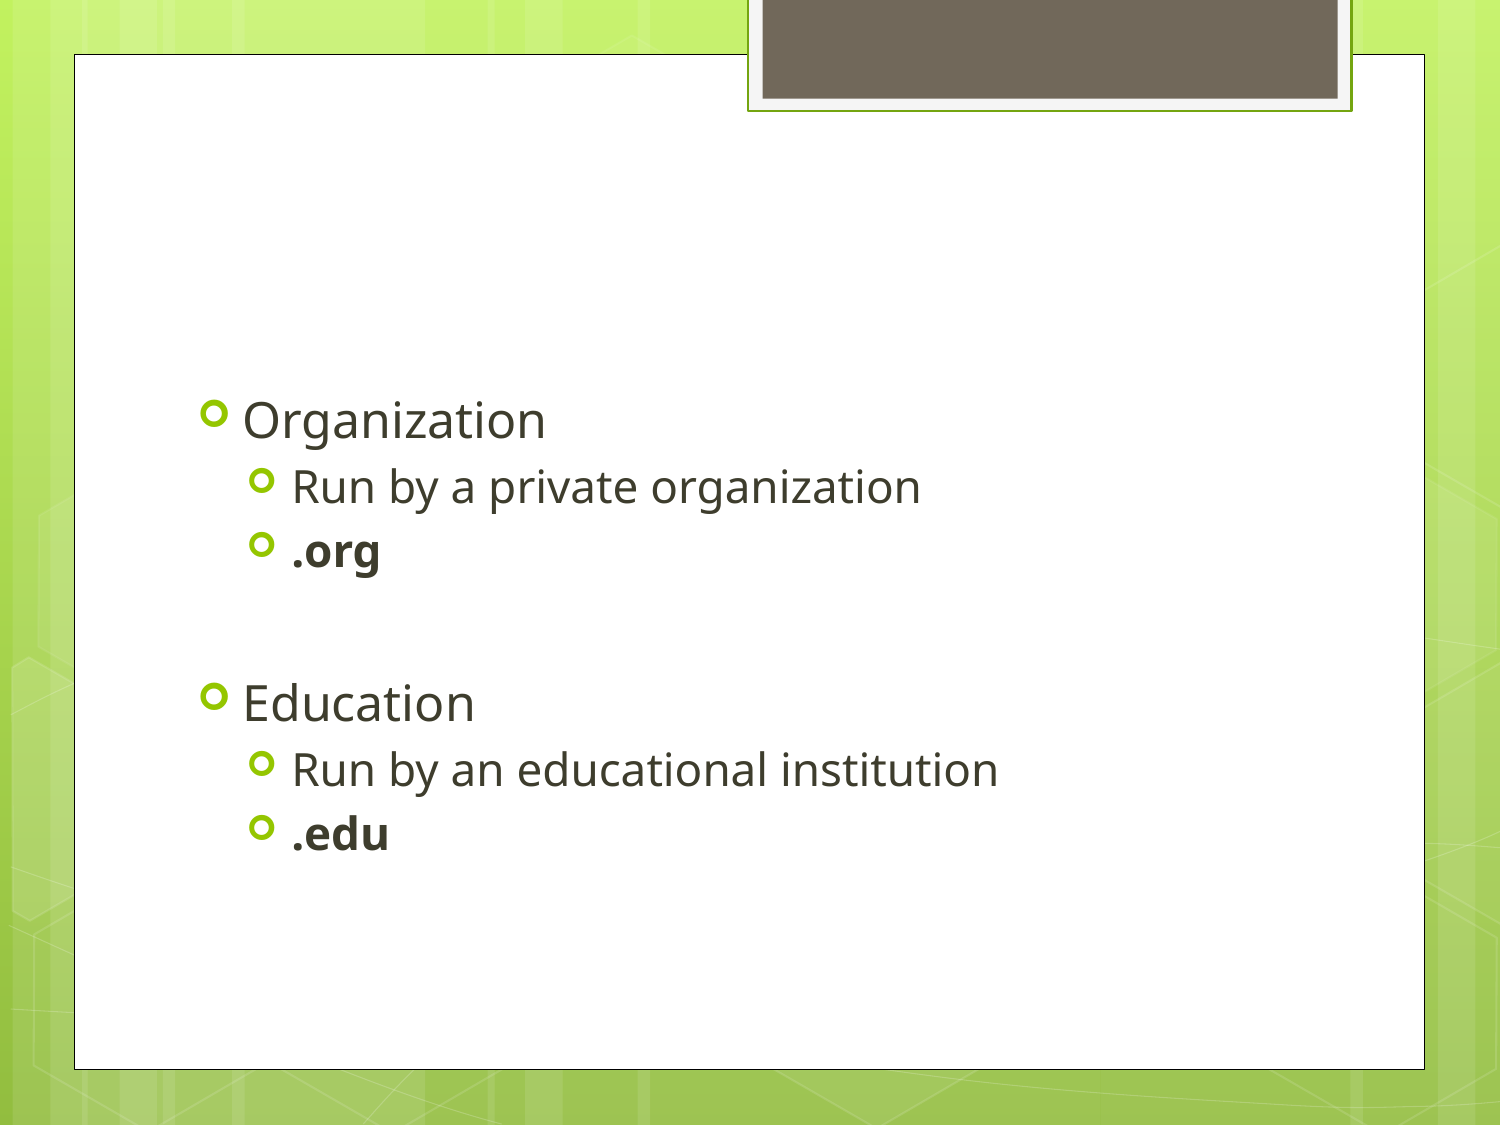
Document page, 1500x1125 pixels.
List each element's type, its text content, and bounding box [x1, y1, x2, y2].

list Organization Run by a private organization .org Education Run by an educational institution .edu [171, 381, 1283, 957]
